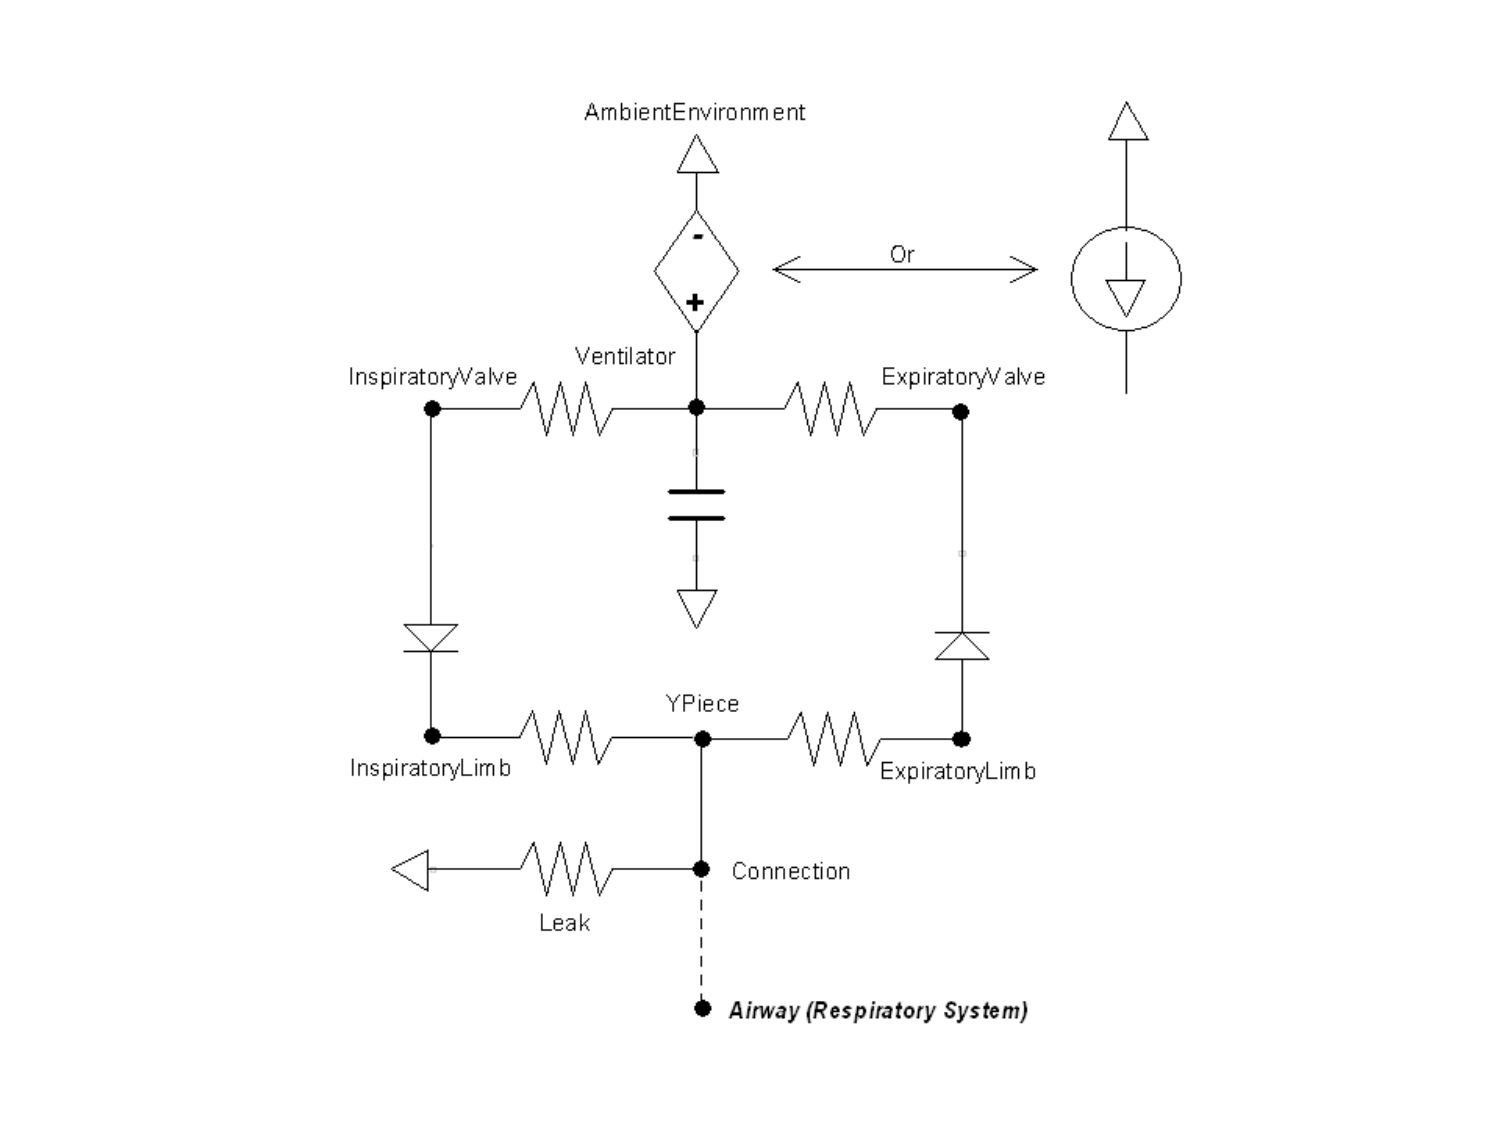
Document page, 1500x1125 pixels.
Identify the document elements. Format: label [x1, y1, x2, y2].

picture [295, 64, 1205, 1061]
